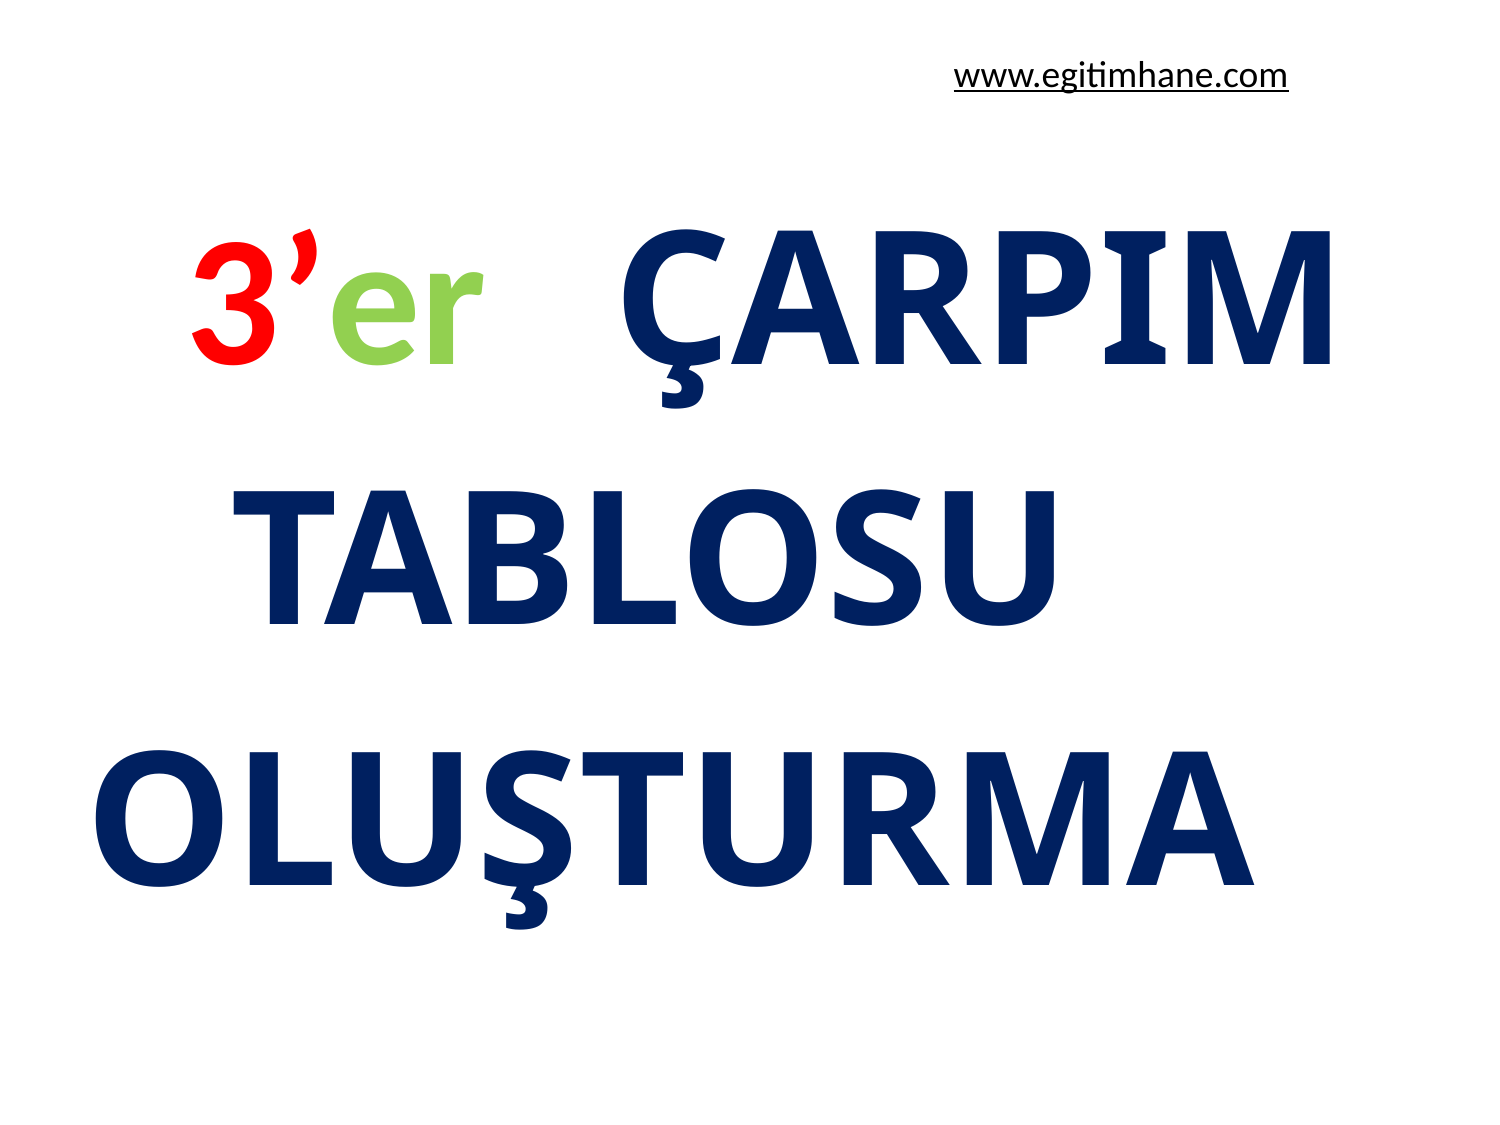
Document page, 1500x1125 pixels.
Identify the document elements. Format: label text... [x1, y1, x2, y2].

list 3’er ÇARPIM TABLOSU OLUŞTURMA [70, 58, 1425, 988]
text_box www.egitimhane.com [938, 42, 1471, 103]
